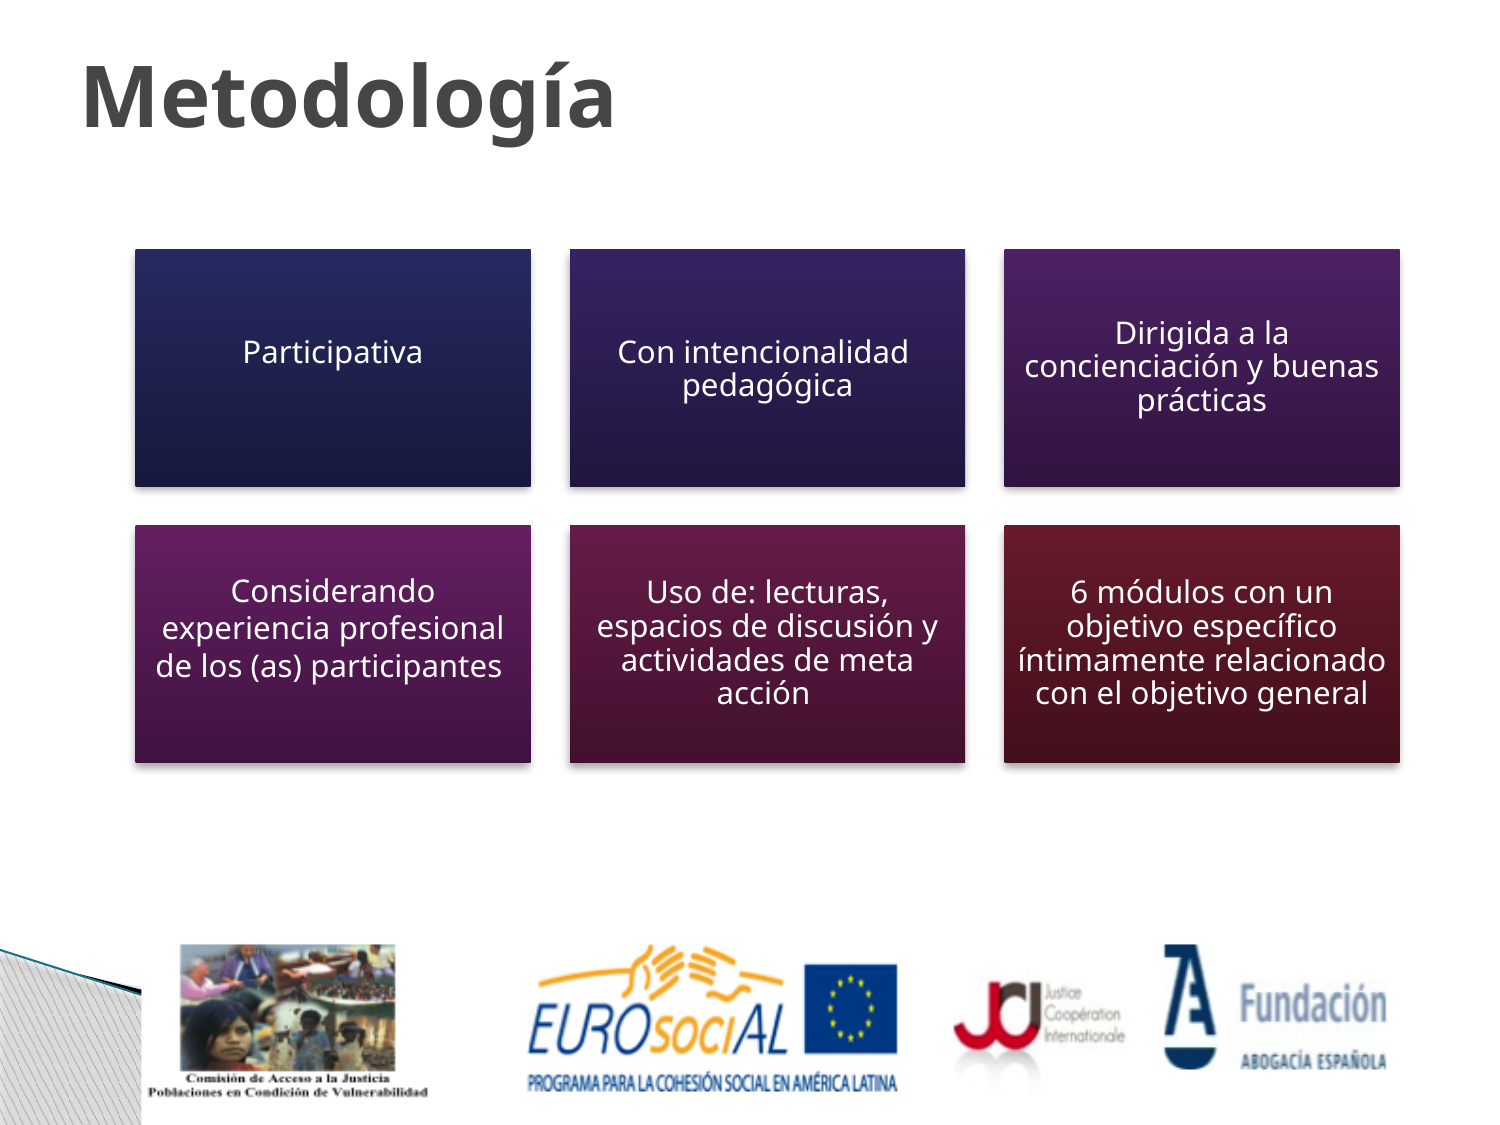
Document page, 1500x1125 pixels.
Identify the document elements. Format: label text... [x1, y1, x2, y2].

title Metodología [64, 0, 1415, 188]
picture [140, 943, 1388, 1125]
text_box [135, 172, 1400, 840]
